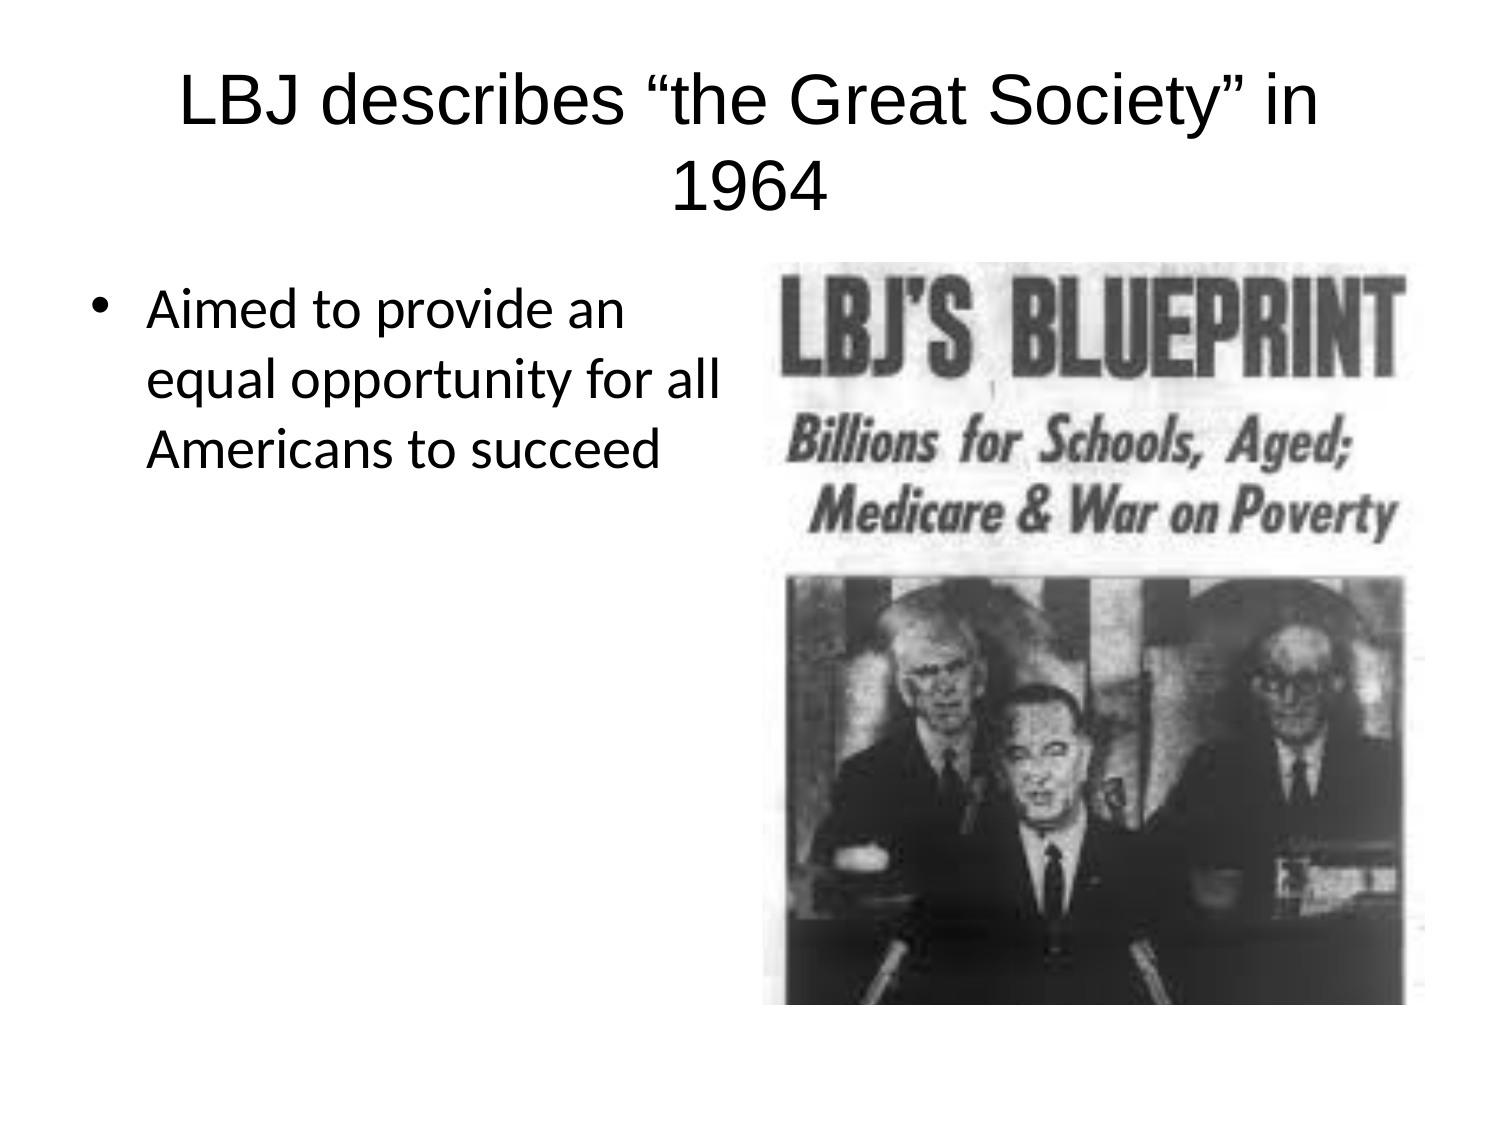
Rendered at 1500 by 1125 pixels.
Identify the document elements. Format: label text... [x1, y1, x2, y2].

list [762, 262, 1426, 1006]
list Aimed to provide an equal opportunity for all Americans to succeed [75, 262, 738, 1005]
title LBJ describes “the Great Society” in 1964 [75, 45, 1425, 233]
